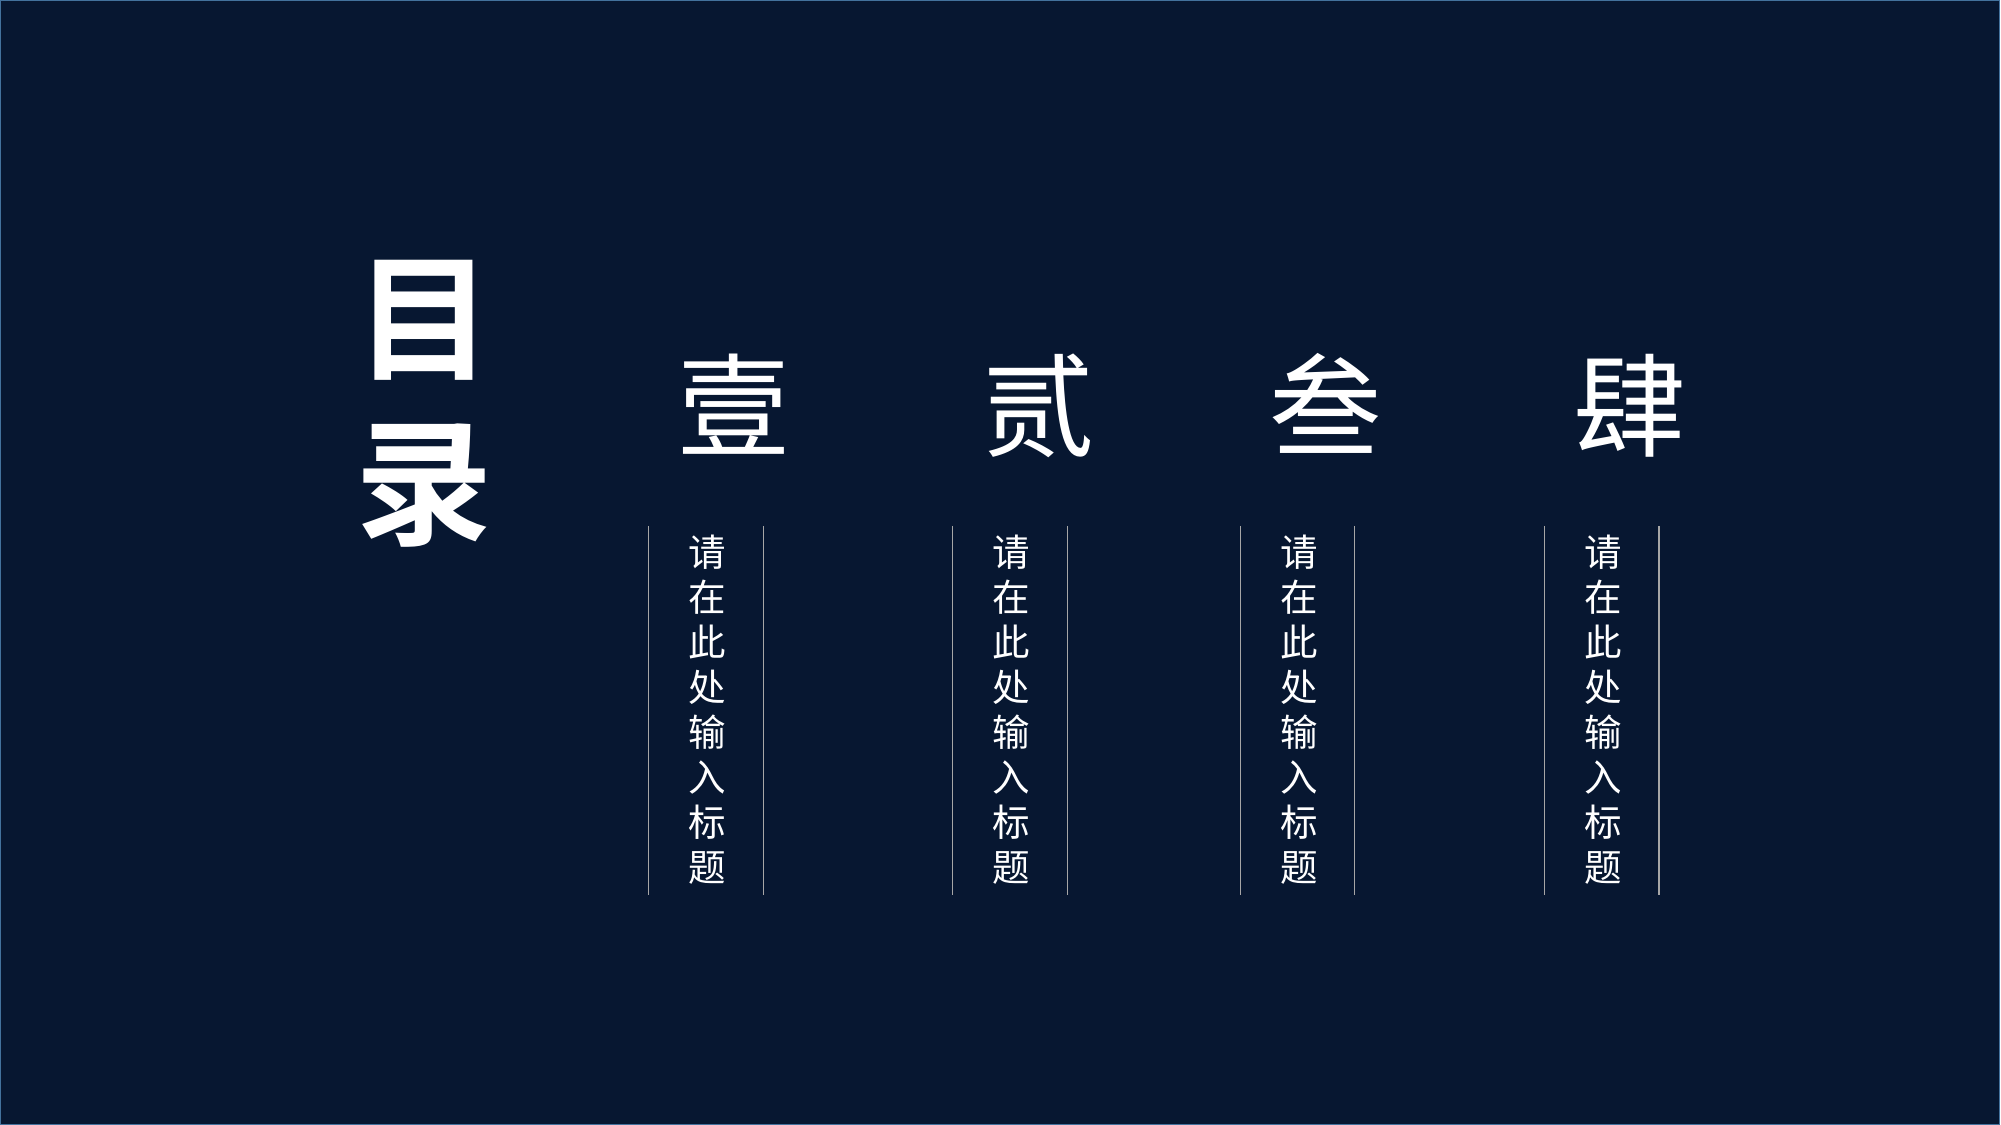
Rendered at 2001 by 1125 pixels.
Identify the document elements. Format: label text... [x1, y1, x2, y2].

text_box 目录 [340, 225, 426, 570]
text_box 叁 [1254, 328, 1340, 479]
text_box 请在此处输入标题 [1265, 521, 1328, 896]
text_box 请在此处输入标题 [1569, 521, 1632, 896]
text_box 贰 [967, 328, 1052, 479]
text_box [0, 0, 2000, 1125]
text_box 壹 [663, 328, 748, 479]
text_box 请在此处输入标题 [673, 521, 737, 896]
text_box 肆 [1559, 328, 1644, 479]
text_box 请在此处输入标题 [977, 521, 1041, 896]
